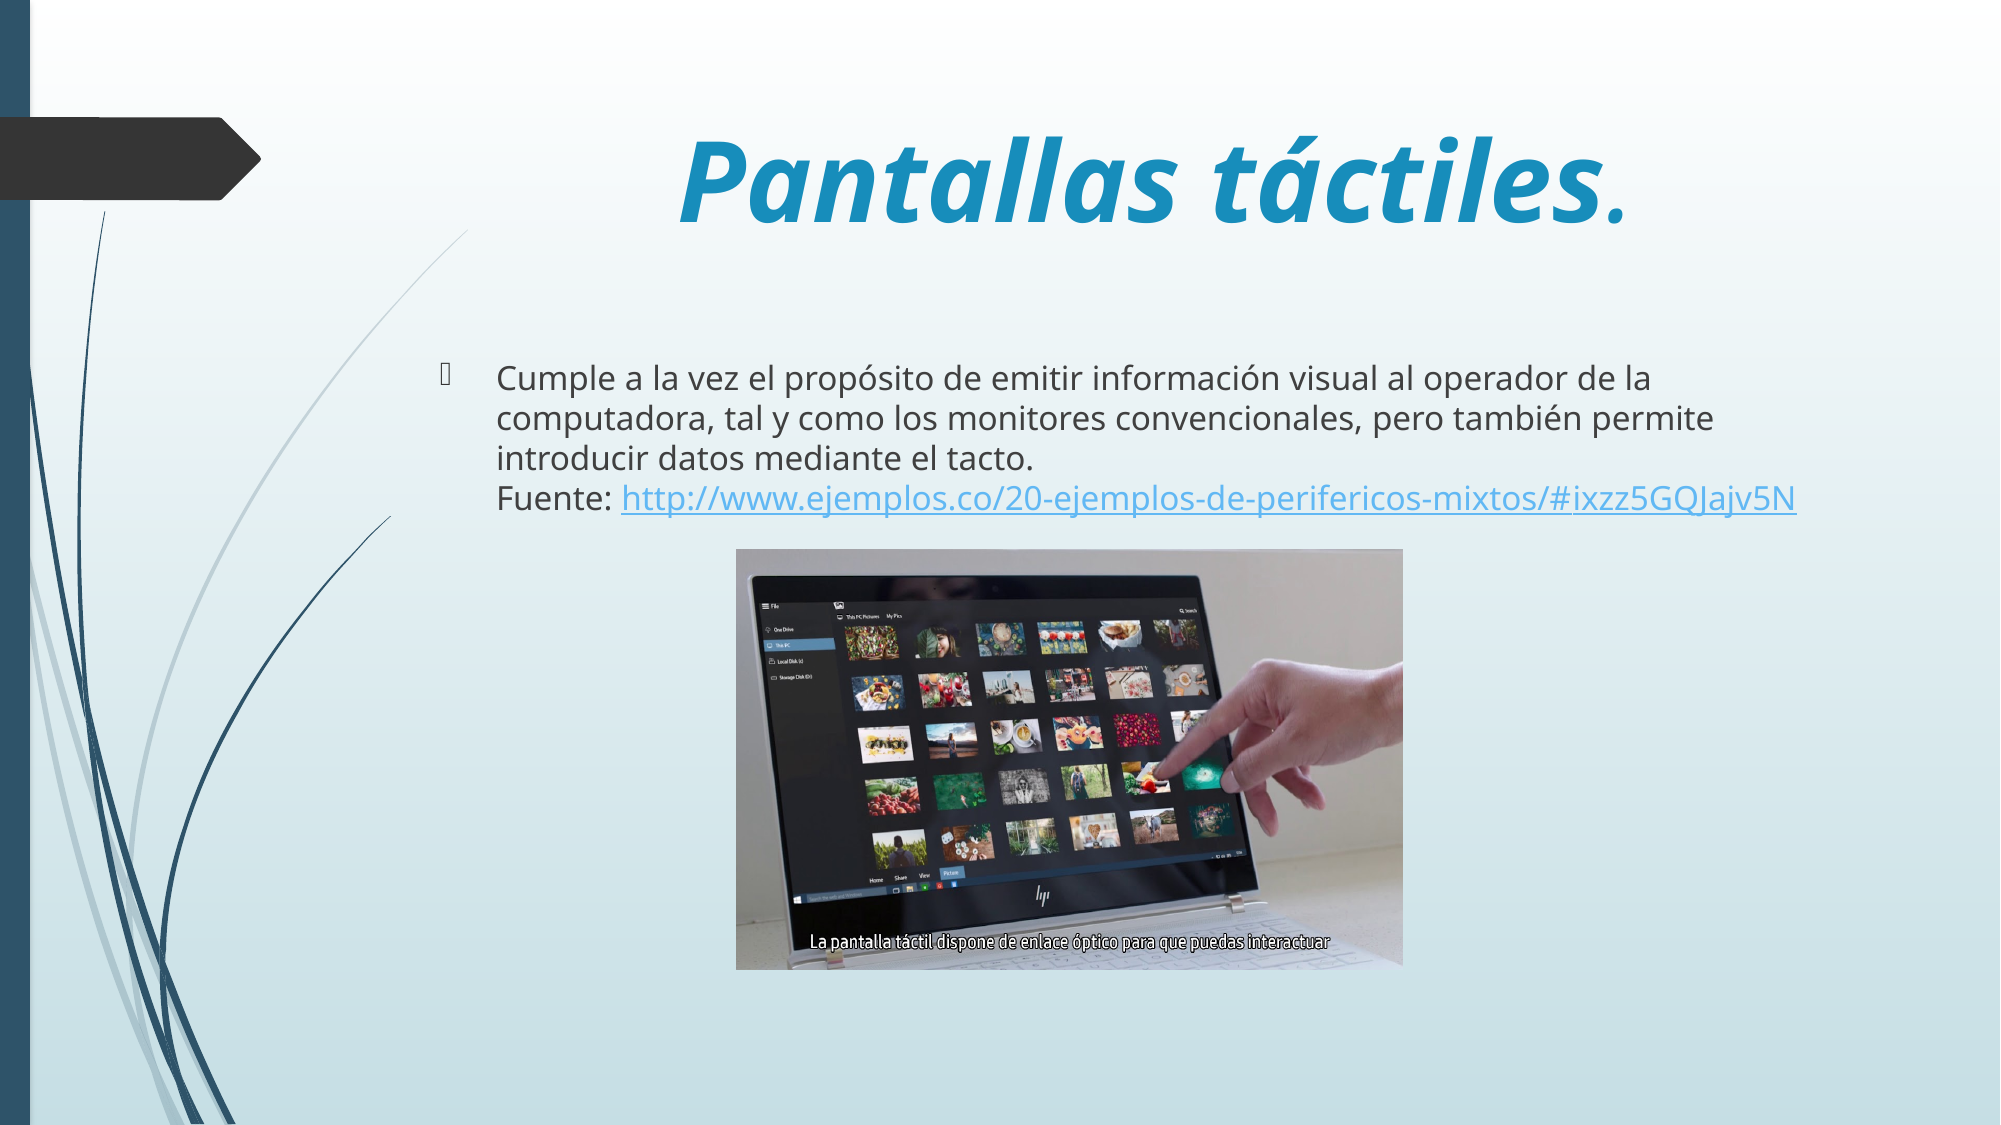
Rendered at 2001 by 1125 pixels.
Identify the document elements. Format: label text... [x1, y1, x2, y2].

title Pantallas táctiles. [425, 102, 1888, 313]
picture [735, 549, 1404, 970]
list Cumple a la vez el propósito de emitir información visual al operador de la computadora, tal y como los monitores convencionales, pero también permite introducir datos mediante el tacto. Fuente: http://www.ejemplos.co/20-ejemplos-de-perifericos-mixtos/#ixzz5GQJajv5N [424, 350, 1888, 970]
